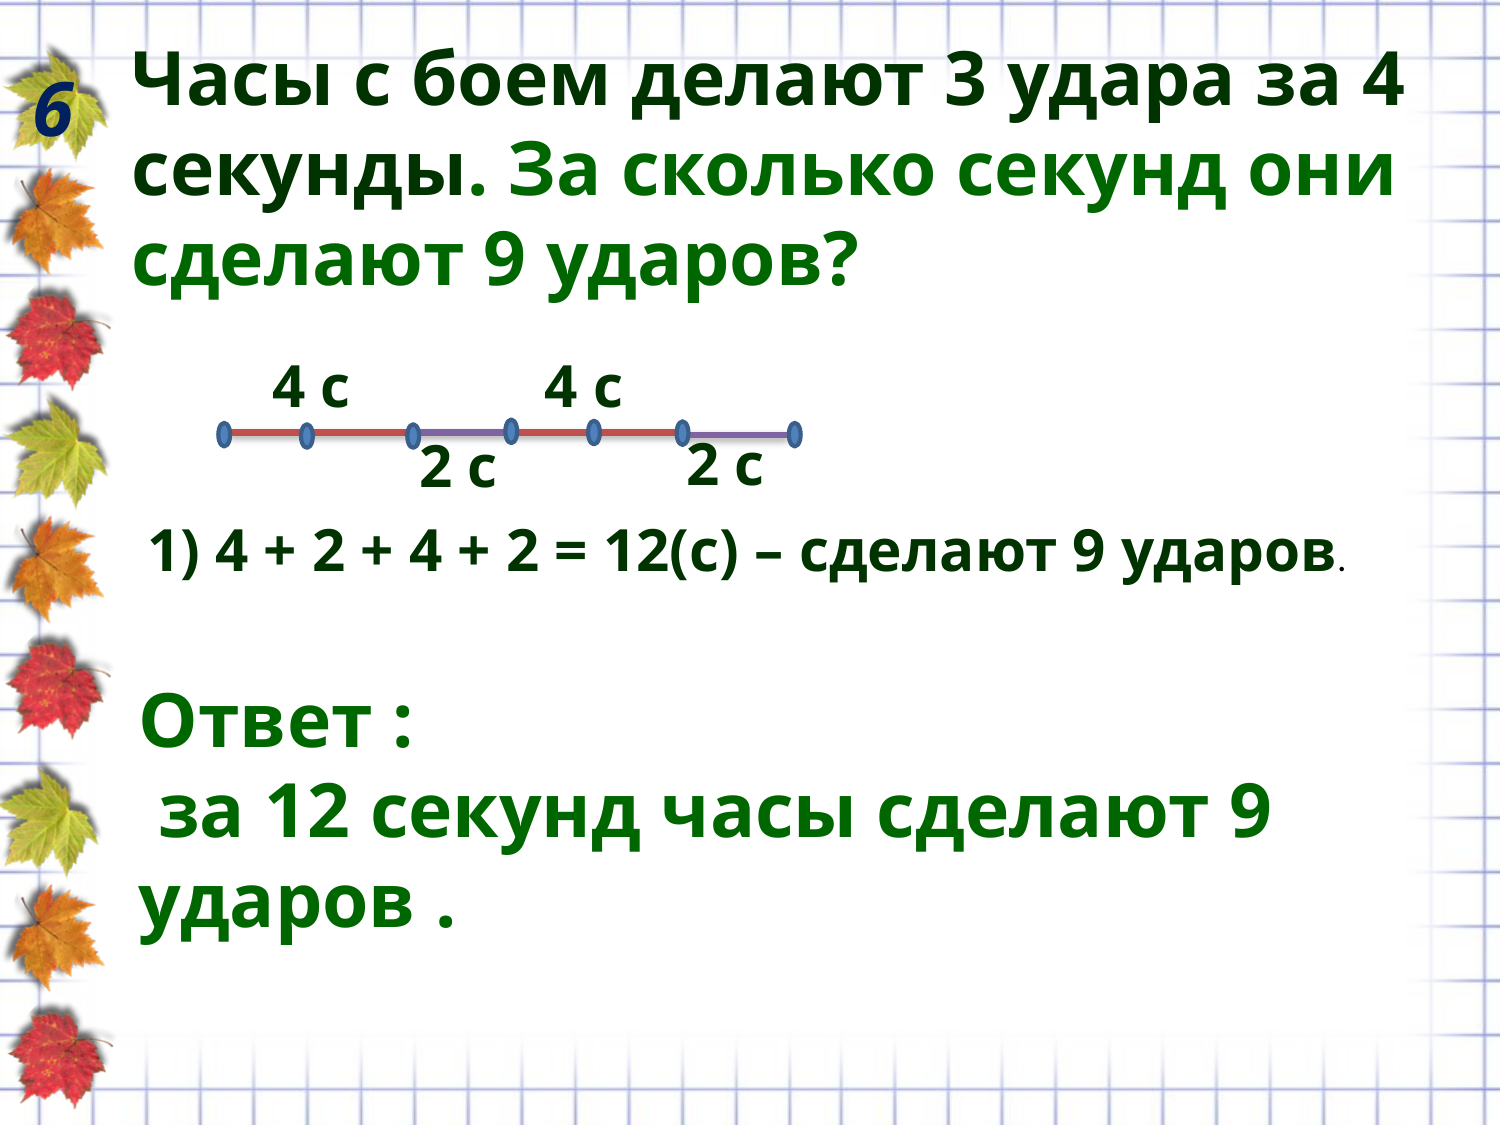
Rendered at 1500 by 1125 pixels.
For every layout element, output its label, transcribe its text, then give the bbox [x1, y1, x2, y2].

text_box [299, 427, 315, 431]
text_box [118, 49, 1468, 1093]
text_box [797, 421, 803, 448]
picture [0, 0, 1500, 1125]
text_box Ответ: 3131 , 5252 - всего 2 числа. [118, 64, 1460, 1085]
text_box Часы с боем делают 3 удара за 4 секунды. За сколько секунд они сделают 9 ударов? [117, 23, 1452, 309]
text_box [118, 36, 1478, 1103]
text_box [586, 418, 602, 431]
text_box 6 [17, 54, 77, 160]
text_box [216, 420, 232, 449]
text_box [299, 441, 315, 450]
text_box 4 с [529, 341, 672, 427]
text_box 2 [118, 57, 1463, 1088]
text_box [505, 417, 517, 421]
text_box 4 с [257, 341, 381, 427]
text_box 2 с [671, 419, 797, 505]
text_box 1) 4 + 2 + 4 + 2 = 12(с) – сделают 9 ударов. Ответ : за 12 секунд часы сделают 9 ударов . [123, 505, 1445, 951]
text_box 2 с [404, 441, 530, 505]
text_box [118, 43, 1472, 1097]
text_box 2 с [404, 421, 530, 431]
text_box [587, 441, 601, 447]
